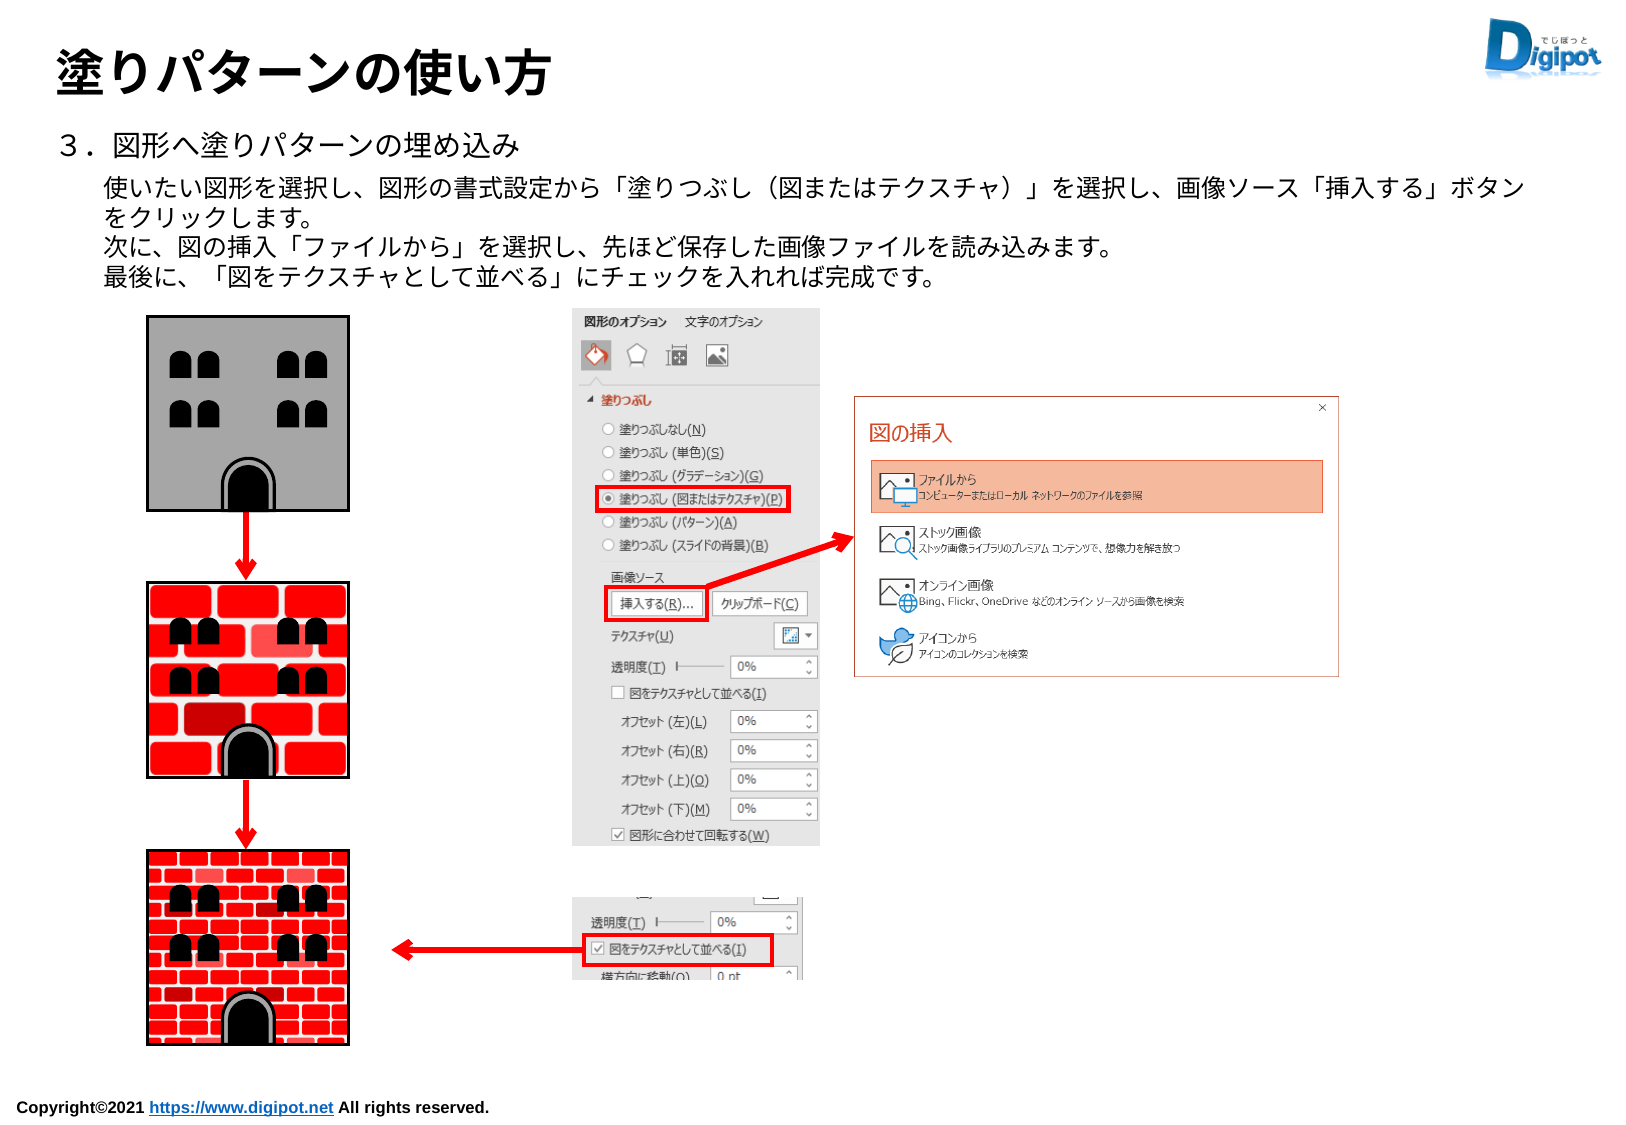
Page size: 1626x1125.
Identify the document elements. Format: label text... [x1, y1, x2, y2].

text_box [198, 617, 219, 644]
text_box [277, 351, 299, 378]
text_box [706, 536, 855, 587]
picture [1485, 18, 1602, 82]
picture [571, 308, 820, 846]
text_box [277, 400, 299, 427]
text_box [170, 617, 191, 644]
text_box [147, 582, 350, 778]
text_box ３．図形へ塗りパターンの埋め込み [39, 119, 536, 170]
text_box 使いたい図形を選択し、図形の書式設定から「塗りつぶし（図またはテクスチャ）」を選択し、画像ソース「挿入する」ボタンをクリックします。 次に、図の挿入「ファイルから」を選択し、先ほど保存した画像ファイルを読み込みます。 最後に、「図をテクスチャとして並べる」にチェックを入れれば完成です。 [88, 164, 1551, 300]
text_box [305, 617, 327, 644]
text_box [198, 667, 219, 694]
text_box [277, 617, 299, 644]
text_box [305, 934, 327, 961]
text_box [198, 351, 219, 378]
text_box [170, 934, 191, 961]
picture [854, 396, 1339, 677]
text_box [305, 400, 327, 427]
text_box [277, 934, 299, 961]
text_box [170, 400, 191, 427]
text_box [198, 400, 219, 427]
text_box [305, 885, 327, 912]
text_box [170, 885, 191, 912]
text_box [170, 351, 191, 378]
text_box [305, 667, 327, 694]
text_box [170, 667, 191, 694]
picture [571, 897, 803, 980]
text_box [198, 934, 219, 961]
text_box [277, 885, 299, 912]
text_box [277, 667, 299, 694]
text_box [222, 458, 275, 511]
text_box [147, 315, 350, 512]
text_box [222, 992, 275, 1045]
text_box 塗りパターンの使い方 [40, 34, 568, 109]
text_box [147, 849, 350, 1046]
text_box [305, 351, 327, 378]
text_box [222, 724, 275, 778]
text_box [198, 885, 219, 912]
